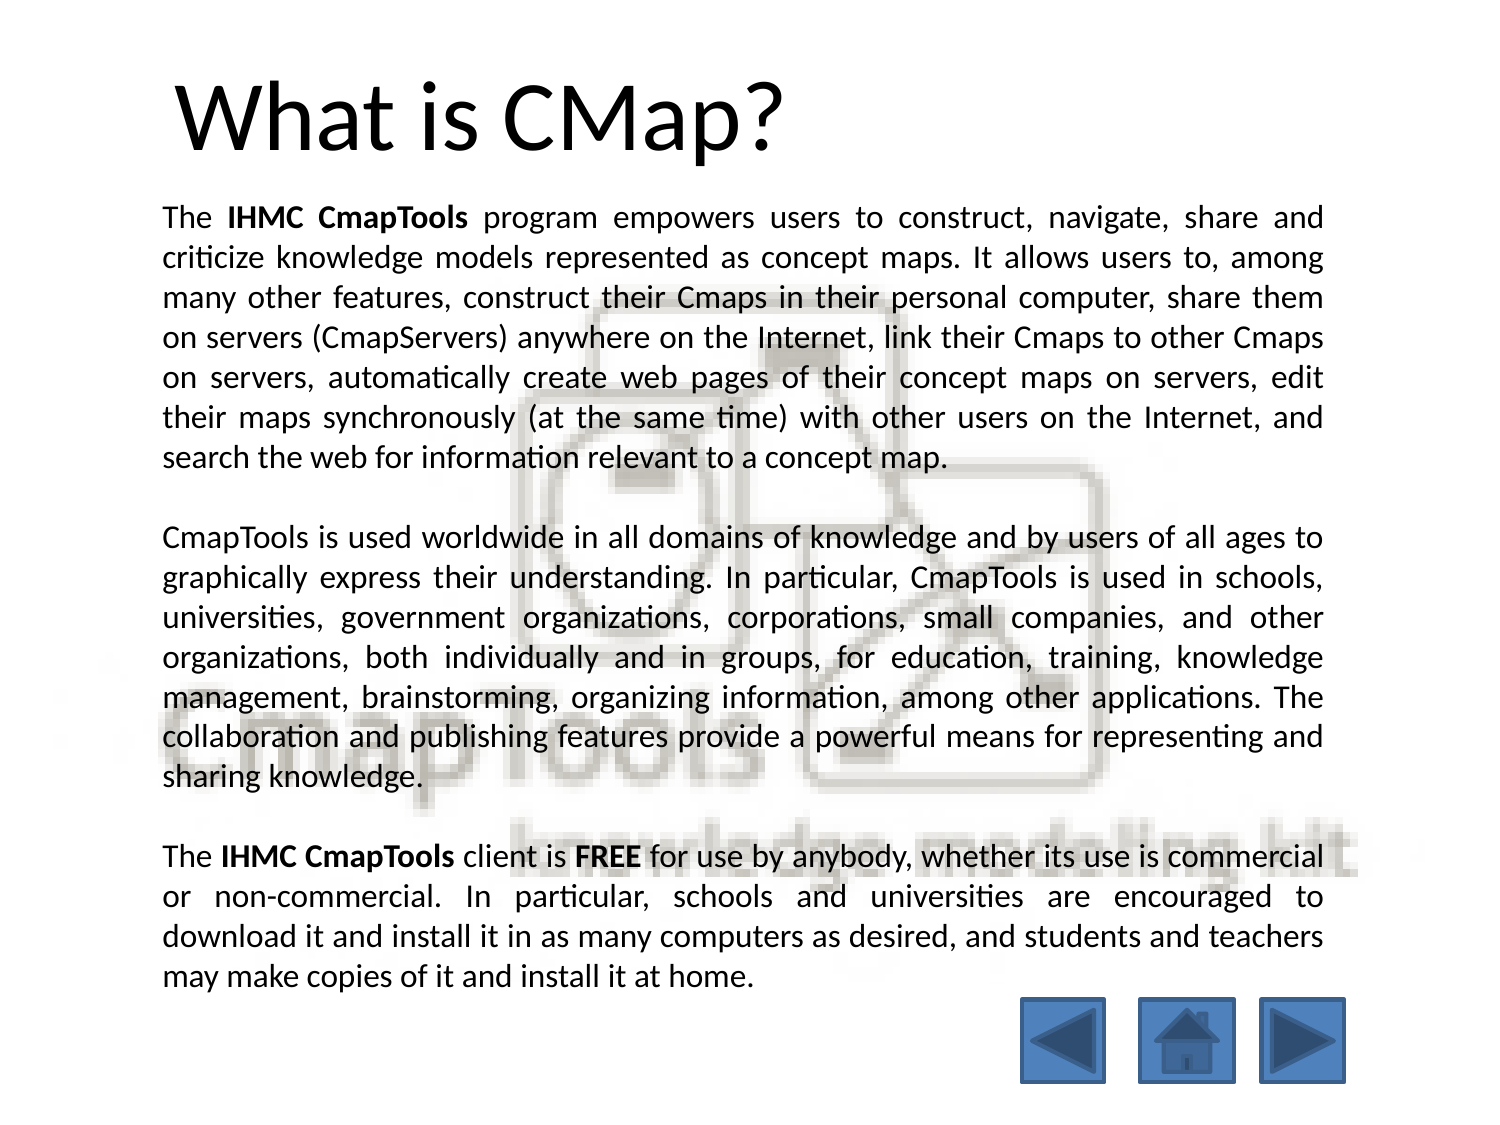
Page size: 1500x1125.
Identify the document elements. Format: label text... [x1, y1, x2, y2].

text_box [1020, 997, 1106, 1084]
text_box [1259, 997, 1346, 1084]
text_box The IHMC CmapTools program empowers users to construct, navigate, share and criticize knowledge models represented as concept maps. It allows users to, among many other features, construct their Cmaps in their personal computer, share them on servers (CmapServers) anywhere on the Internet, link their Cmaps to other Cmaps on servers, automatically create web pages of their concept maps on servers, edit their maps synchronously (at the same time) with other users on the Internet, and search the web for information relevant to a concept map. CmapTools is used worldwide in all domains of knowledge and by users of all ages to graphically express their understanding. In particular, CmapTools is used in schools, universities, government organizations, corporations, small companies, and other organizations, both individually and in groups, for education, training, knowledge management, brainstorming, organizing information, among other applications. The collaboration and publishing features provide a powerful means for representing and sharing knowledge. The IHMC CmapTools client is FREE for use by anybody, whether its use is commercial or non-commercial. In particular, schools and universities are encouraged to download it and install it in as many computers as desired, and students and teachers may make copies of it and install it at home. [147, 188, 1341, 1002]
text_box What is CMap? [159, 42, 1247, 178]
text_box [1138, 997, 1236, 1084]
